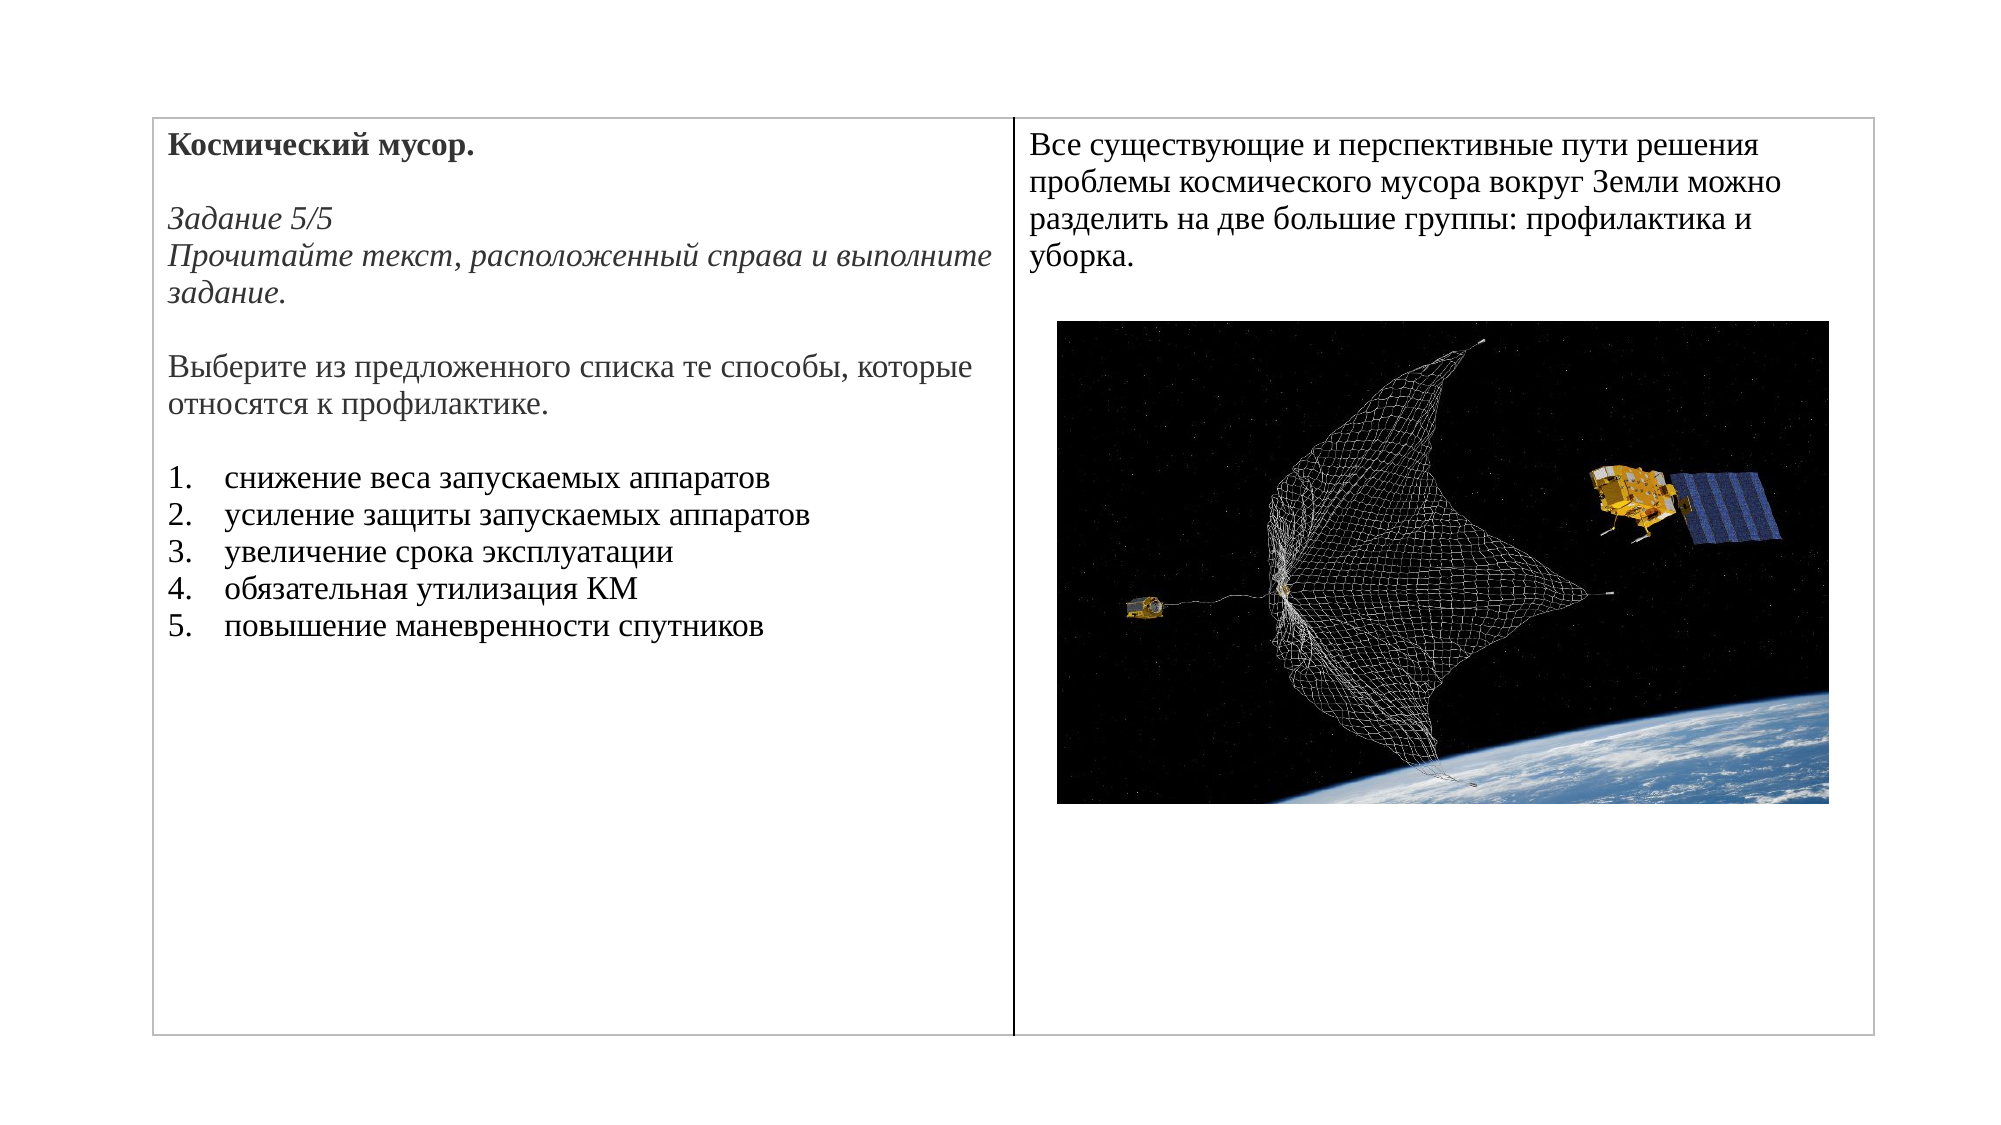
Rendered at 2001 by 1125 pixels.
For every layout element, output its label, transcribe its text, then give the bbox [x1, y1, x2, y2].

table_header Космический мусор. Задание 5/5 Прочитайте текст, расположенный справа и выполните задание. Выберите из предложенного списка те способы, которые относятся к профилактике. снижение веса запускаемых аппаратов усиление защиты запускаемых аппаратов увеличение срока эксплуатации обязательная утилизация КМ повышение маневренности спутников [154, 119, 1013, 1034]
table_header Все существующие и перспективные пути решения проблемы космического мусора вокруг Земли можно разделить на две большие группы: профилактика и уборка. [1015, 119, 1873, 1034]
picture [1057, 321, 1829, 804]
